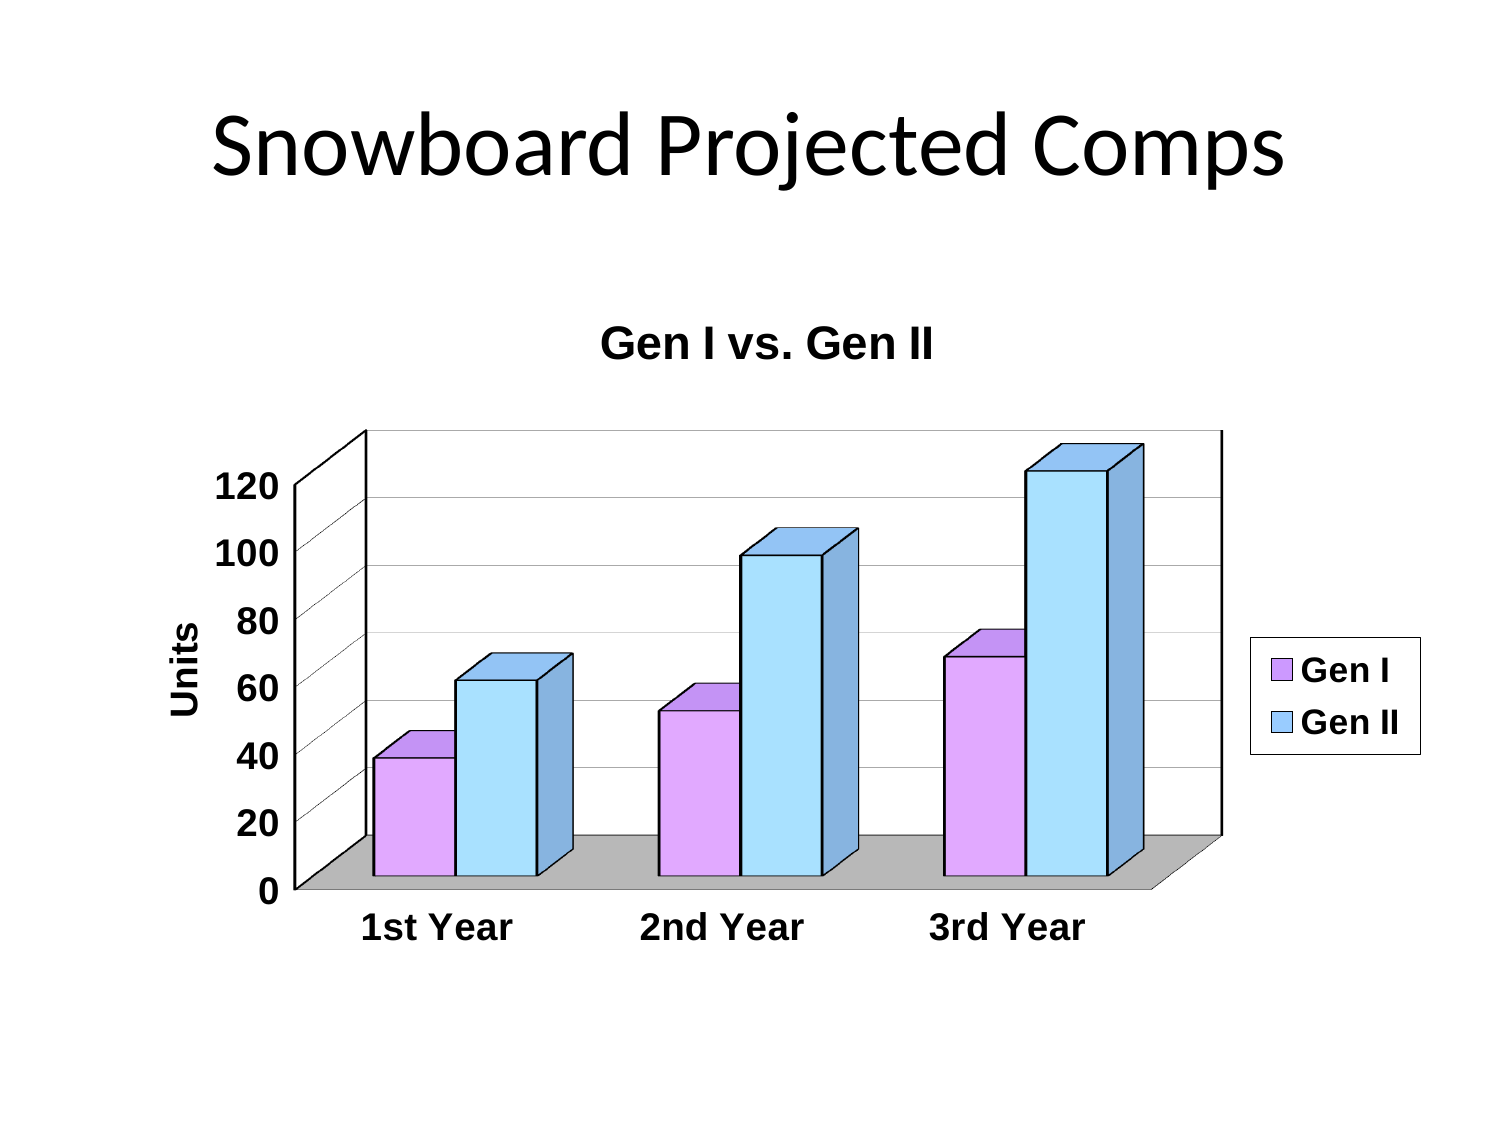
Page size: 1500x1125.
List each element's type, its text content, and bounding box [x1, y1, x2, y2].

chart [112, 289, 1426, 986]
title Snowboard Projected Comps [75, 45, 1425, 233]
